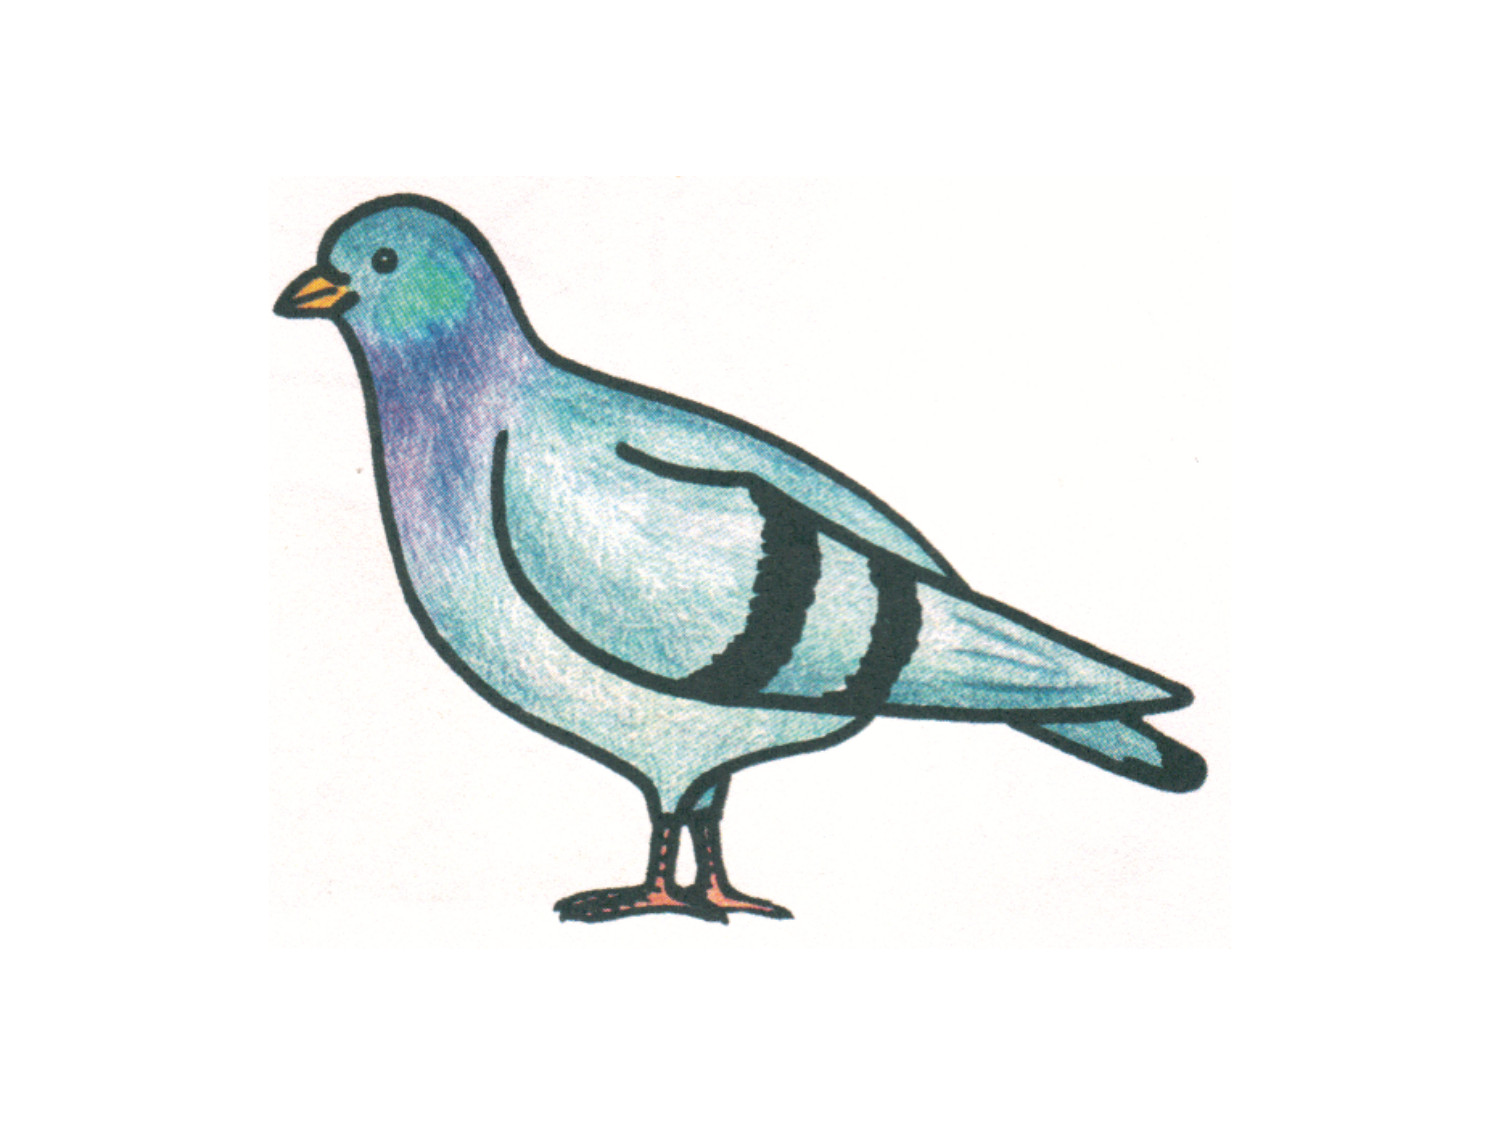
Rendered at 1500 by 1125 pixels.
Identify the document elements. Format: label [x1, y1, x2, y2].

picture [269, 176, 1231, 949]
